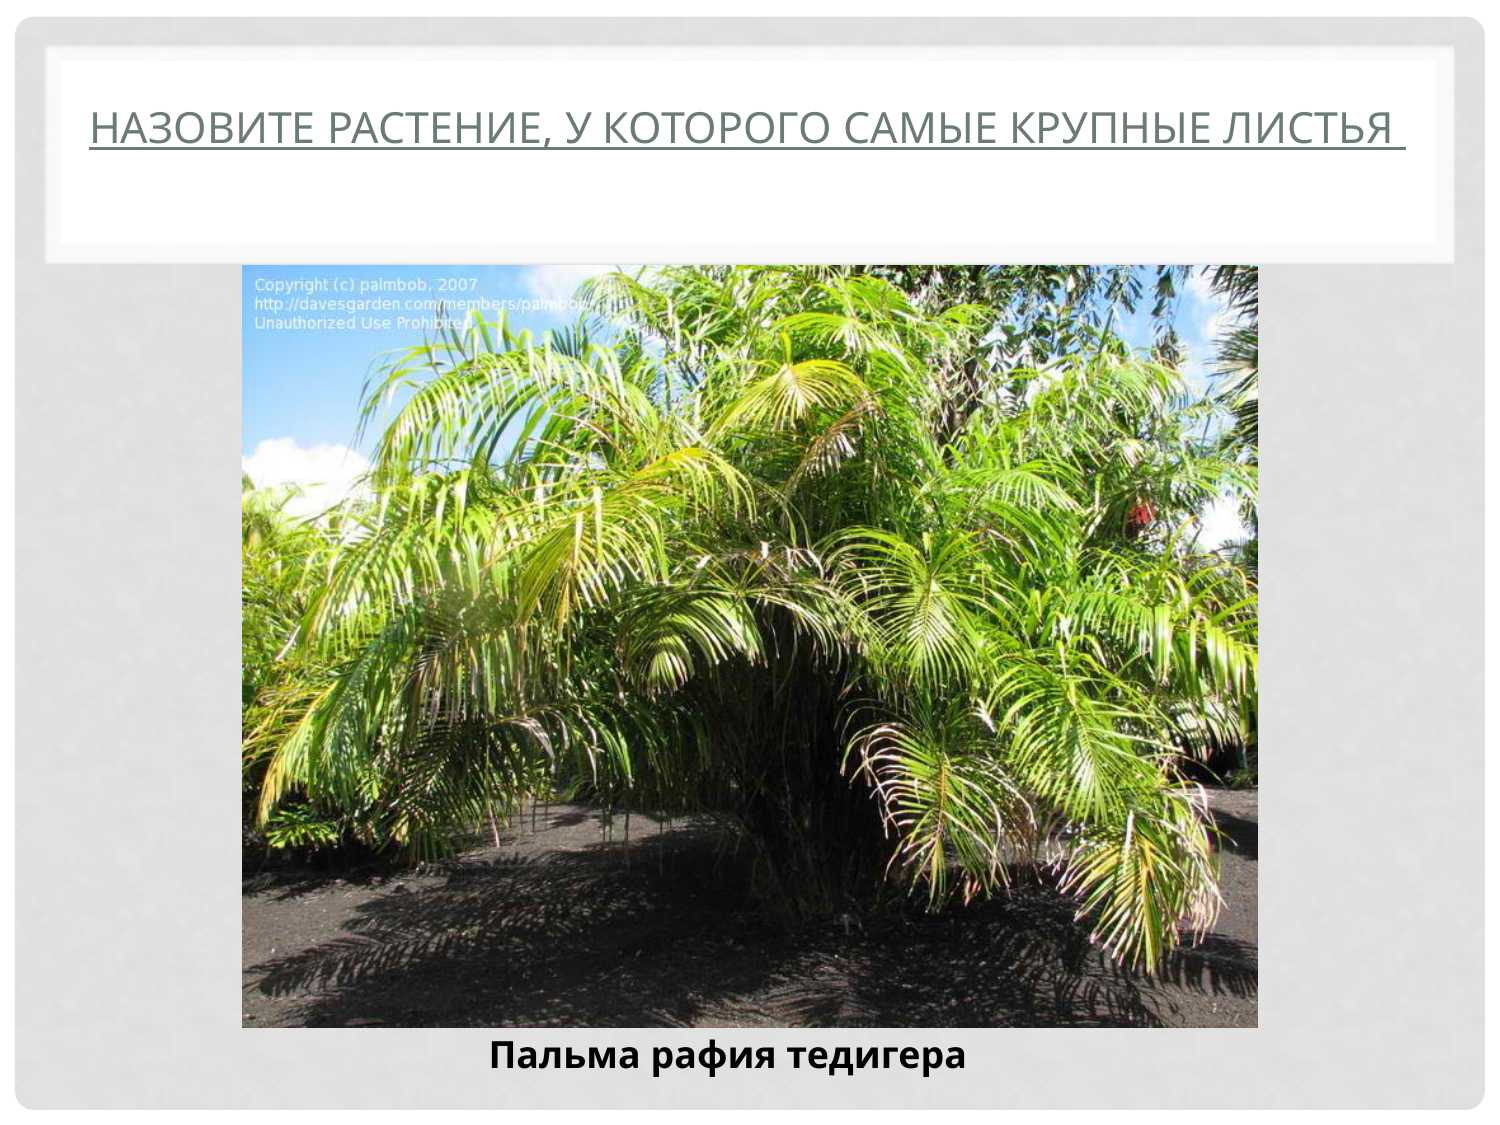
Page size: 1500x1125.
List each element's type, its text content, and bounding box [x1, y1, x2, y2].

text_box Пальма рафия тедигера [473, 1028, 1136, 1084]
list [241, 265, 1259, 1028]
title Назовите растение, у которого самые крупные листья [69, 66, 1425, 238]
